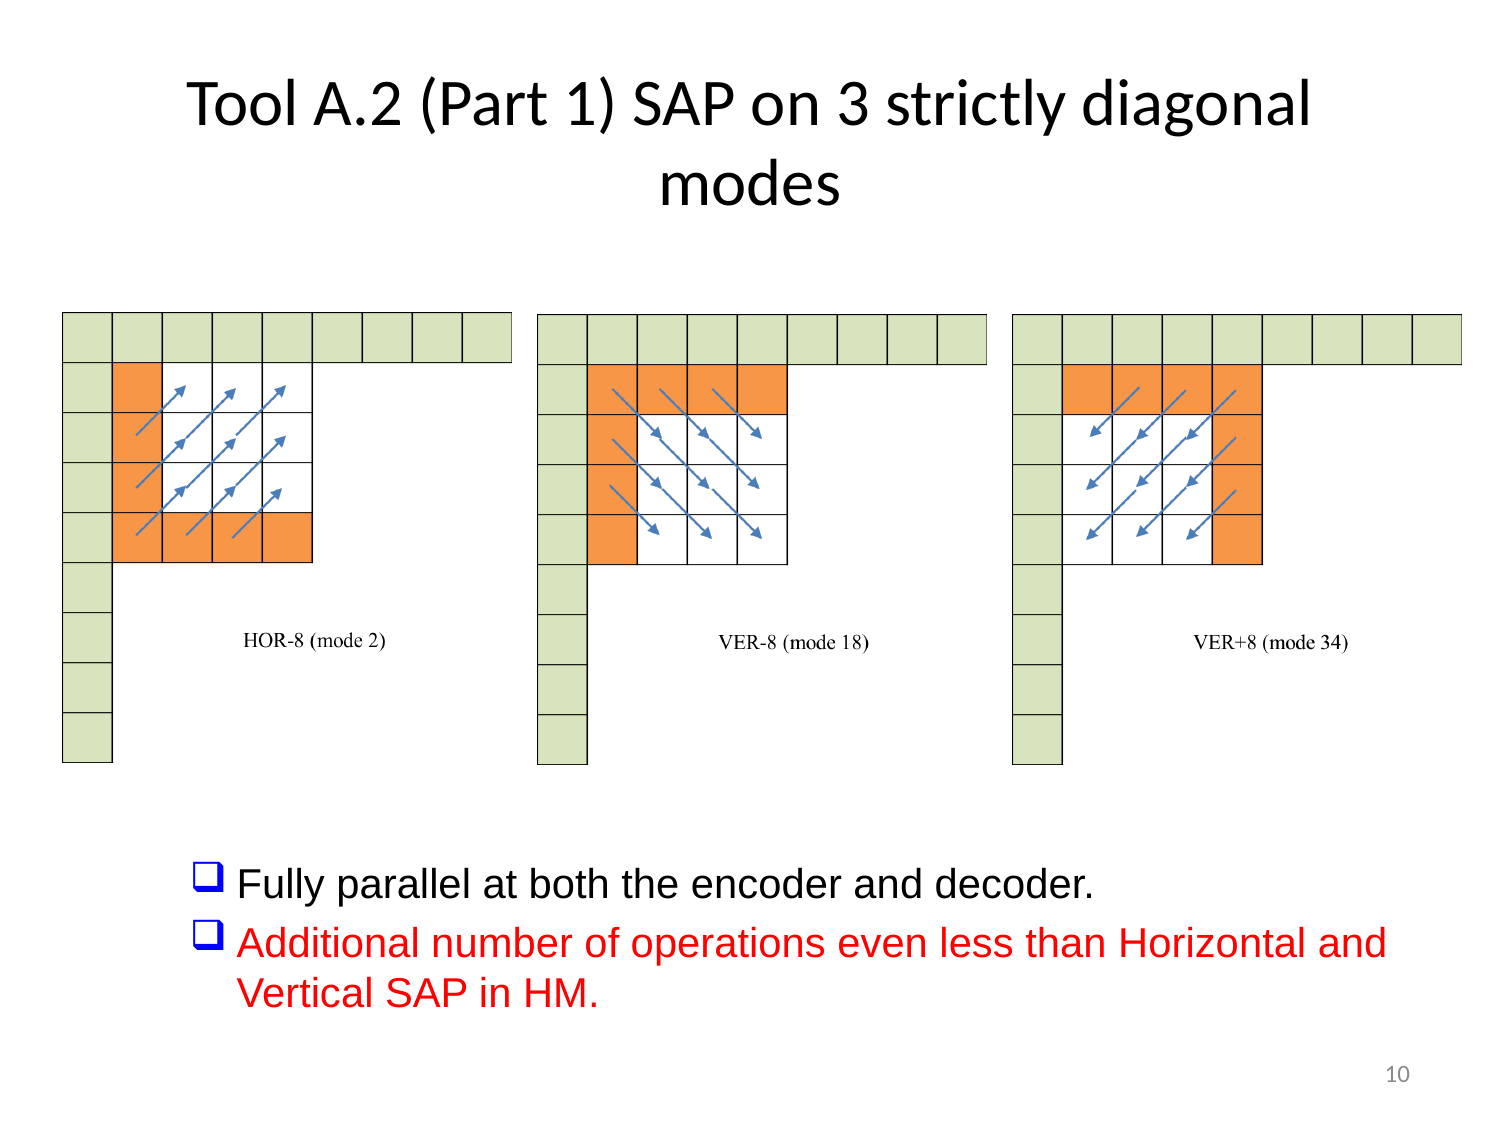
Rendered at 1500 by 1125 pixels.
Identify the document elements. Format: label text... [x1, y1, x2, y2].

picture [537, 314, 988, 765]
picture [1012, 314, 1463, 765]
title Tool A.2 (Part 1) SAP on 3 strictly diagonal modes [75, 45, 1425, 233]
text_box Fully parallel at both the encoder and decoder. Additional number of operations even less than Horizontal and Vertical SAP in HM. [99, 849, 1425, 1024]
slide_number 10 [1074, 1042, 1425, 1103]
picture [62, 312, 513, 763]
